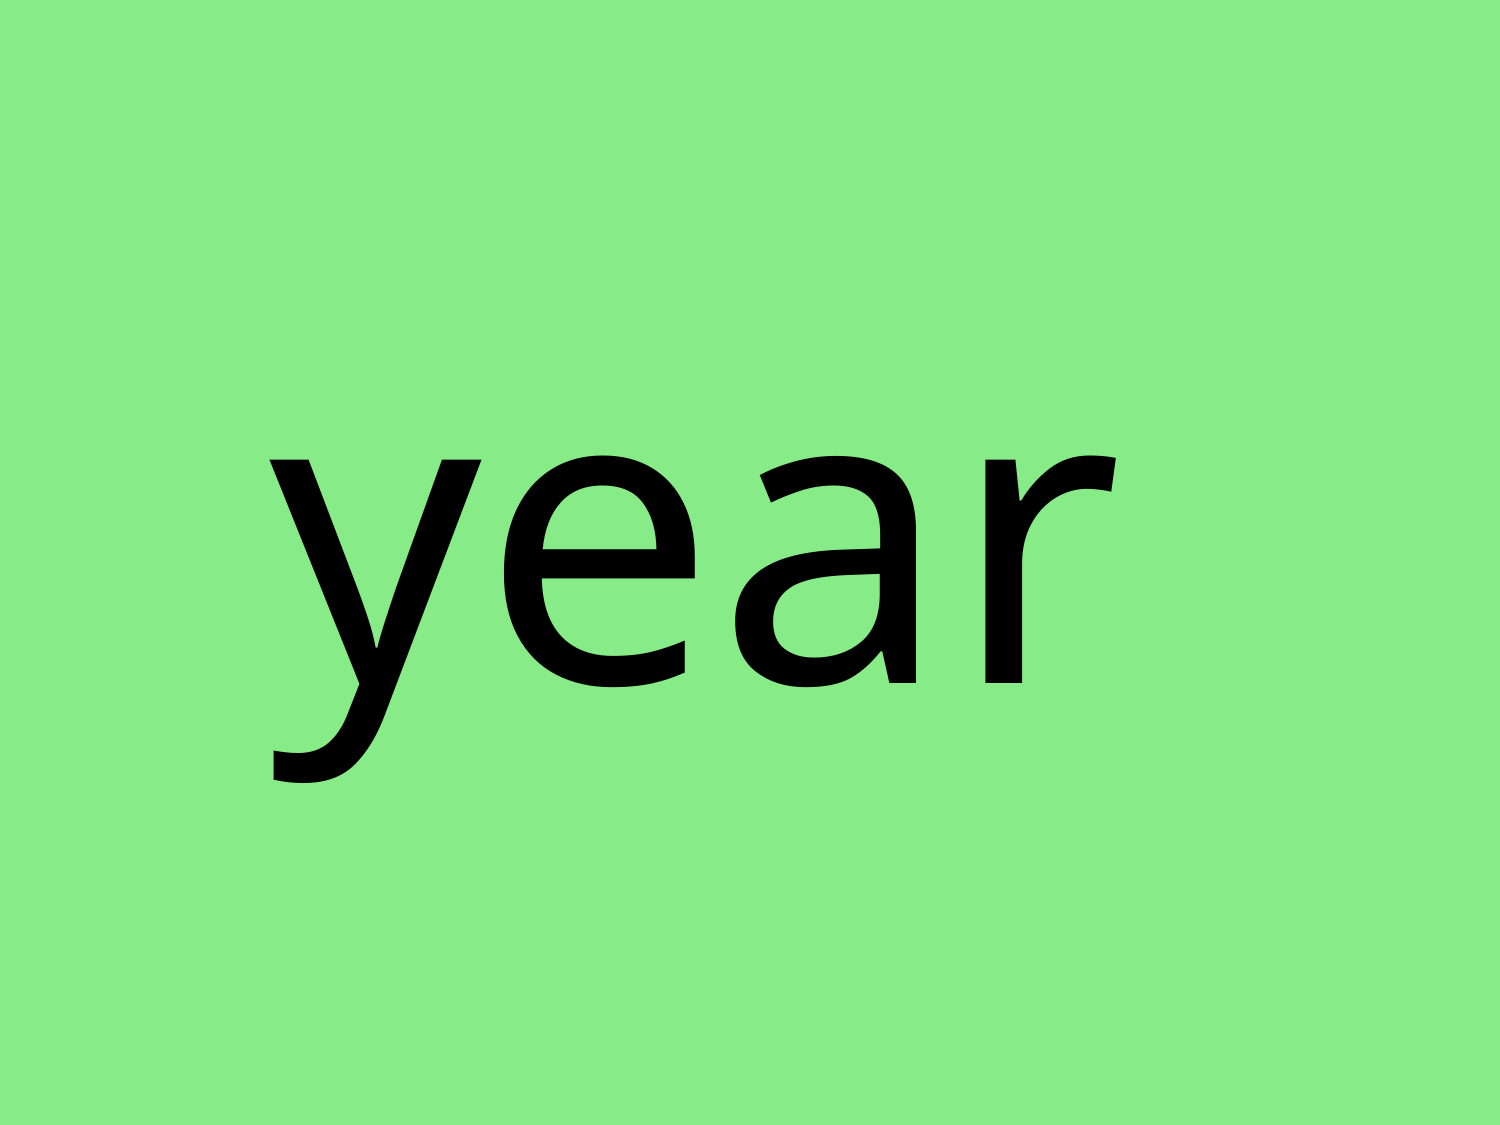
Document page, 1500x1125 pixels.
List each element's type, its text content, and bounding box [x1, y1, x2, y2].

text_box year [41, 259, 1459, 775]
